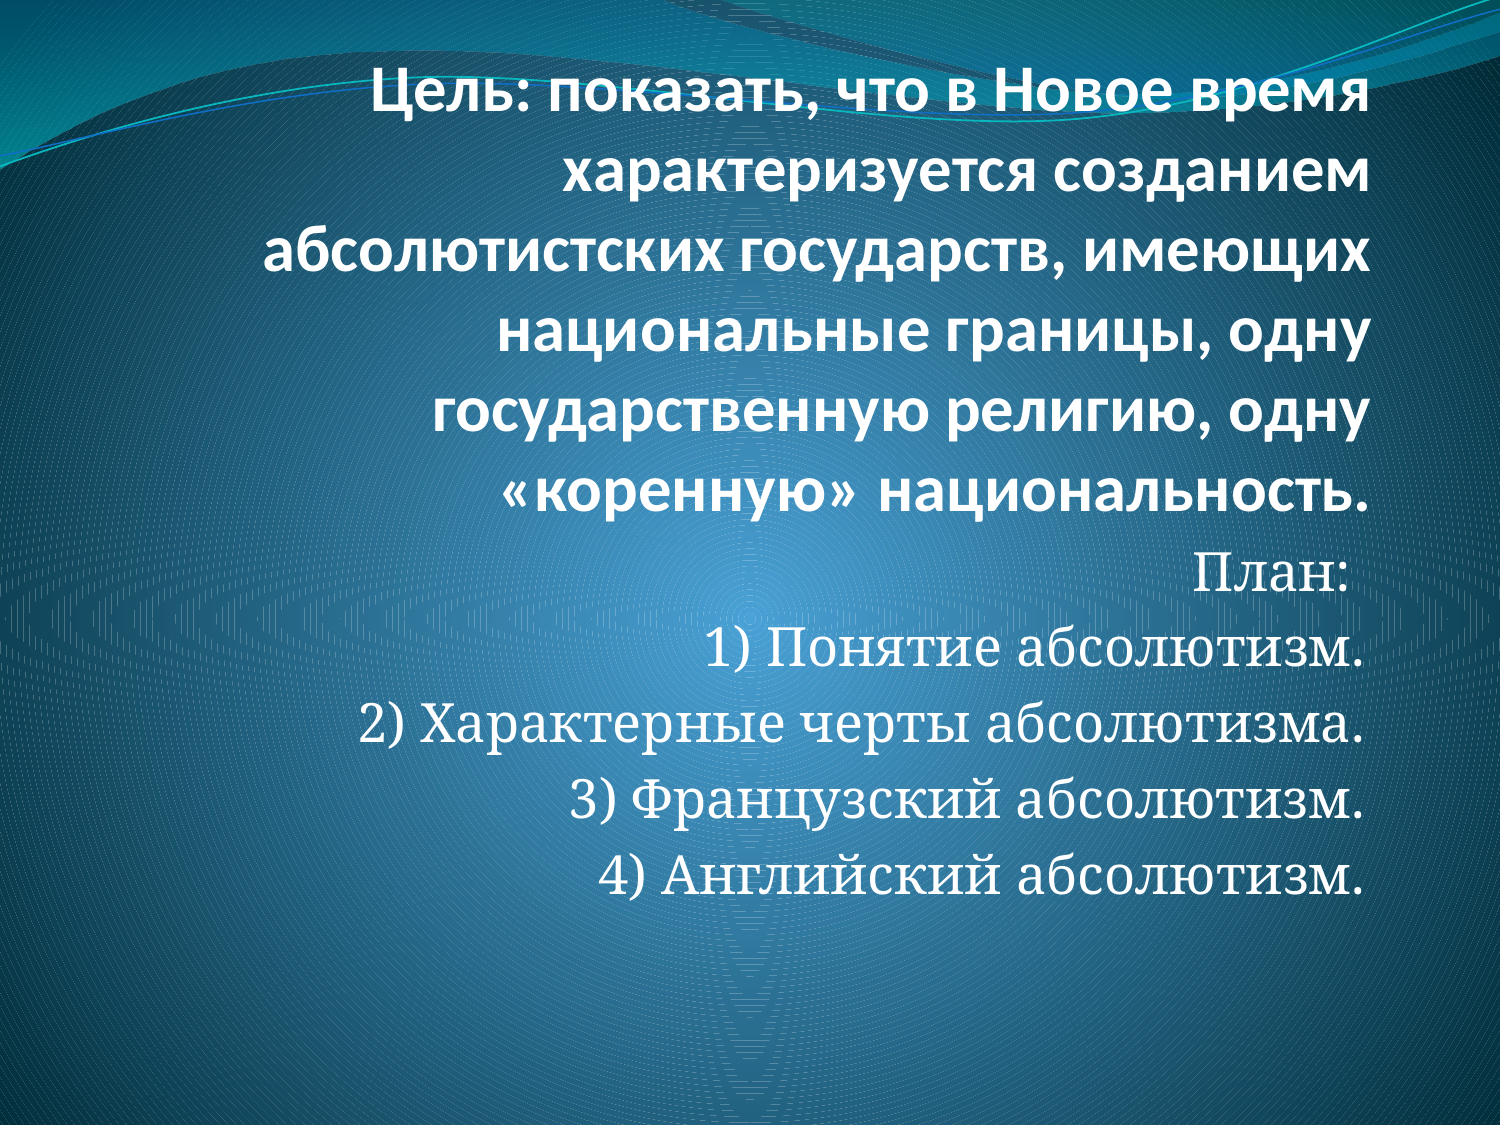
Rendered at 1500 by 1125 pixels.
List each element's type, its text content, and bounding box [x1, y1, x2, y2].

title Цель: показать, что в Новое время характеризуется созданием абсолютистских государств, имеющих национальные границы, одну государственную религию, одну «коренную» национальность. [87, 23, 1376, 525]
subtitle План: 1) Понятие абсолютизм. 2) Характерные черты абсолютизма. 3) Французский абсолютизм. 4) Английский абсолютизм. [87, 529, 1376, 1079]
